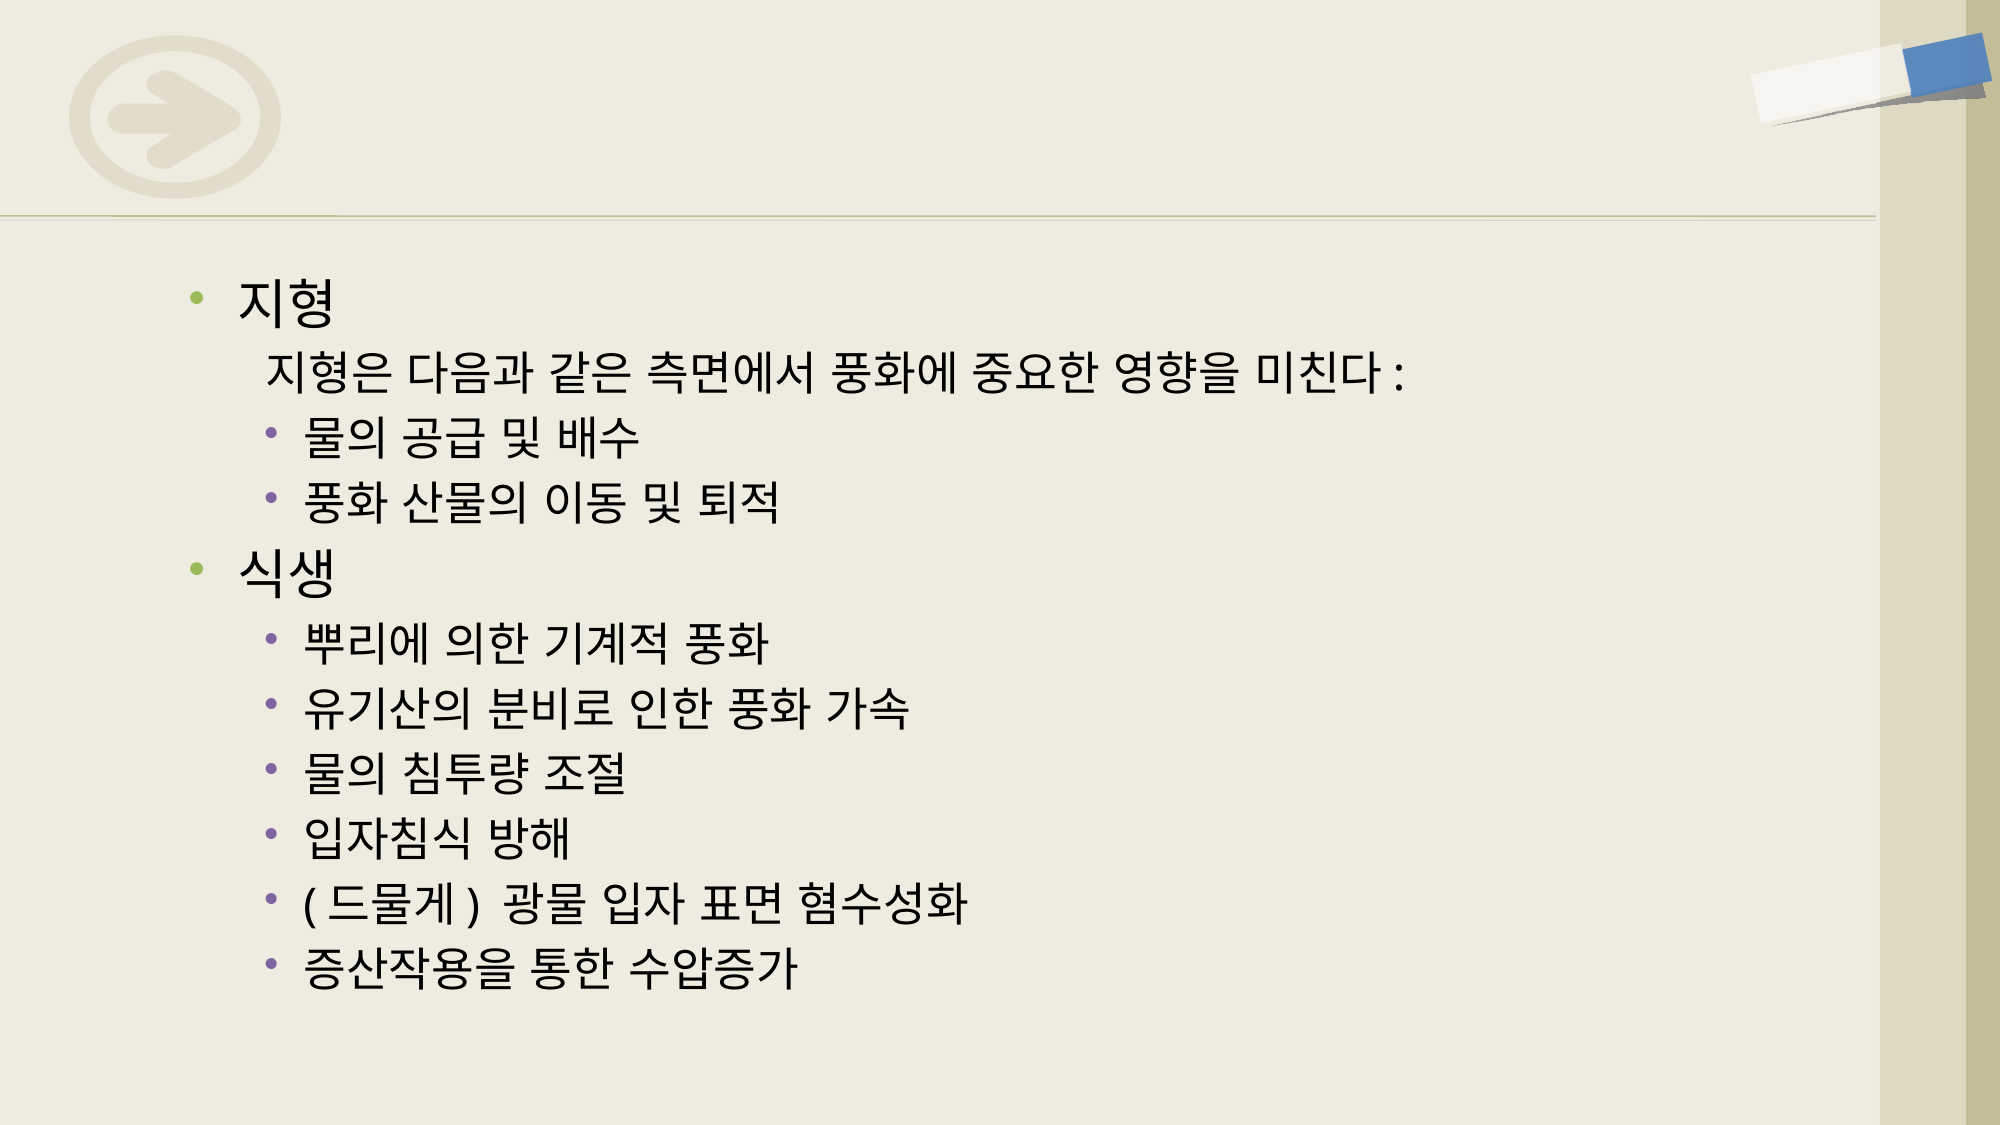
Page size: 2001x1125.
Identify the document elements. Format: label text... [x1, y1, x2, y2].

list 지형 지형은 다음과 같은 측면에서 풍화에 중요한 영향을 미친다: 물의 공급 및 배수 풍화 산물의 이동 및 퇴적 식생 뿌리에 의한 기계적 풍화 유기산의 분비로 인한 풍화 가속 물의 침투량 조절 입자침식 방해 (드물게) 광물 입자 표면 혐수성화 증산작용을 통한 수압증가 [99, 262, 1874, 1005]
